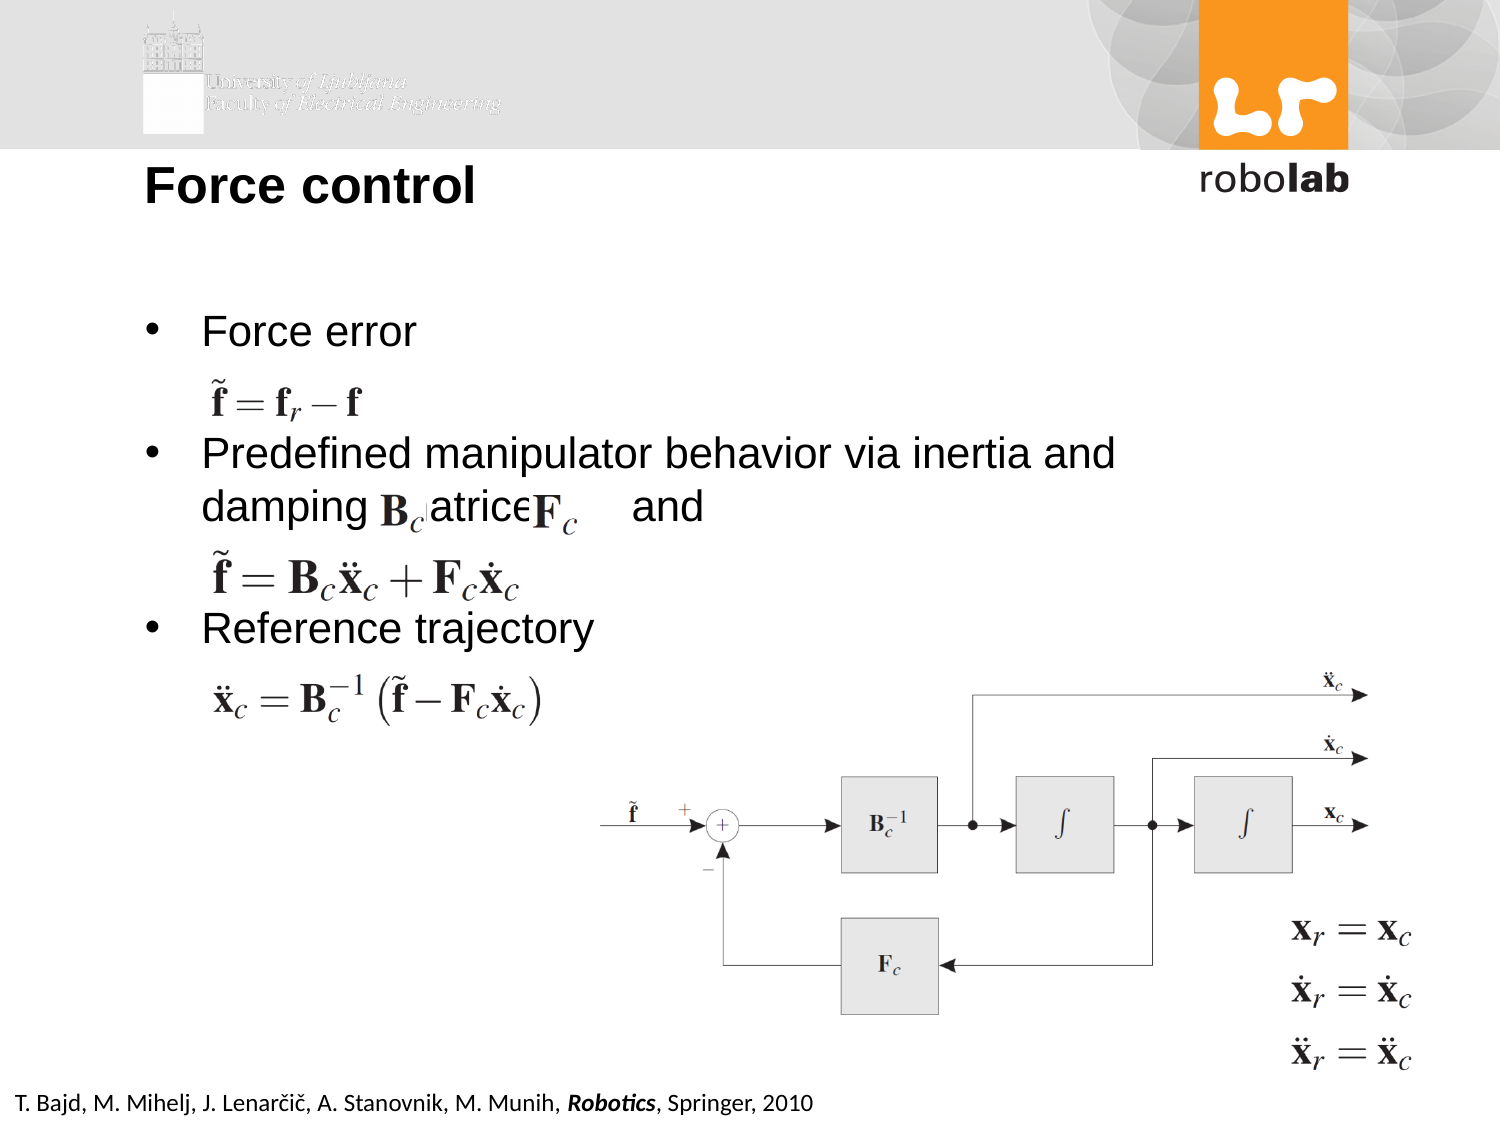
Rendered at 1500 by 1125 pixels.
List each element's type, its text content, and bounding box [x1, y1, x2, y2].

picture [529, 489, 579, 538]
picture [998, 0, 1500, 196]
picture [204, 669, 551, 734]
picture [205, 542, 526, 609]
list Force error Predefined manipulator behavior via inertia and damping matrices and Reference trajectory [129, 295, 1311, 1034]
title Force control [129, 94, 1311, 272]
picture [143, 10, 501, 94]
picture [205, 374, 363, 422]
picture [584, 656, 1424, 1080]
picture [375, 489, 426, 535]
